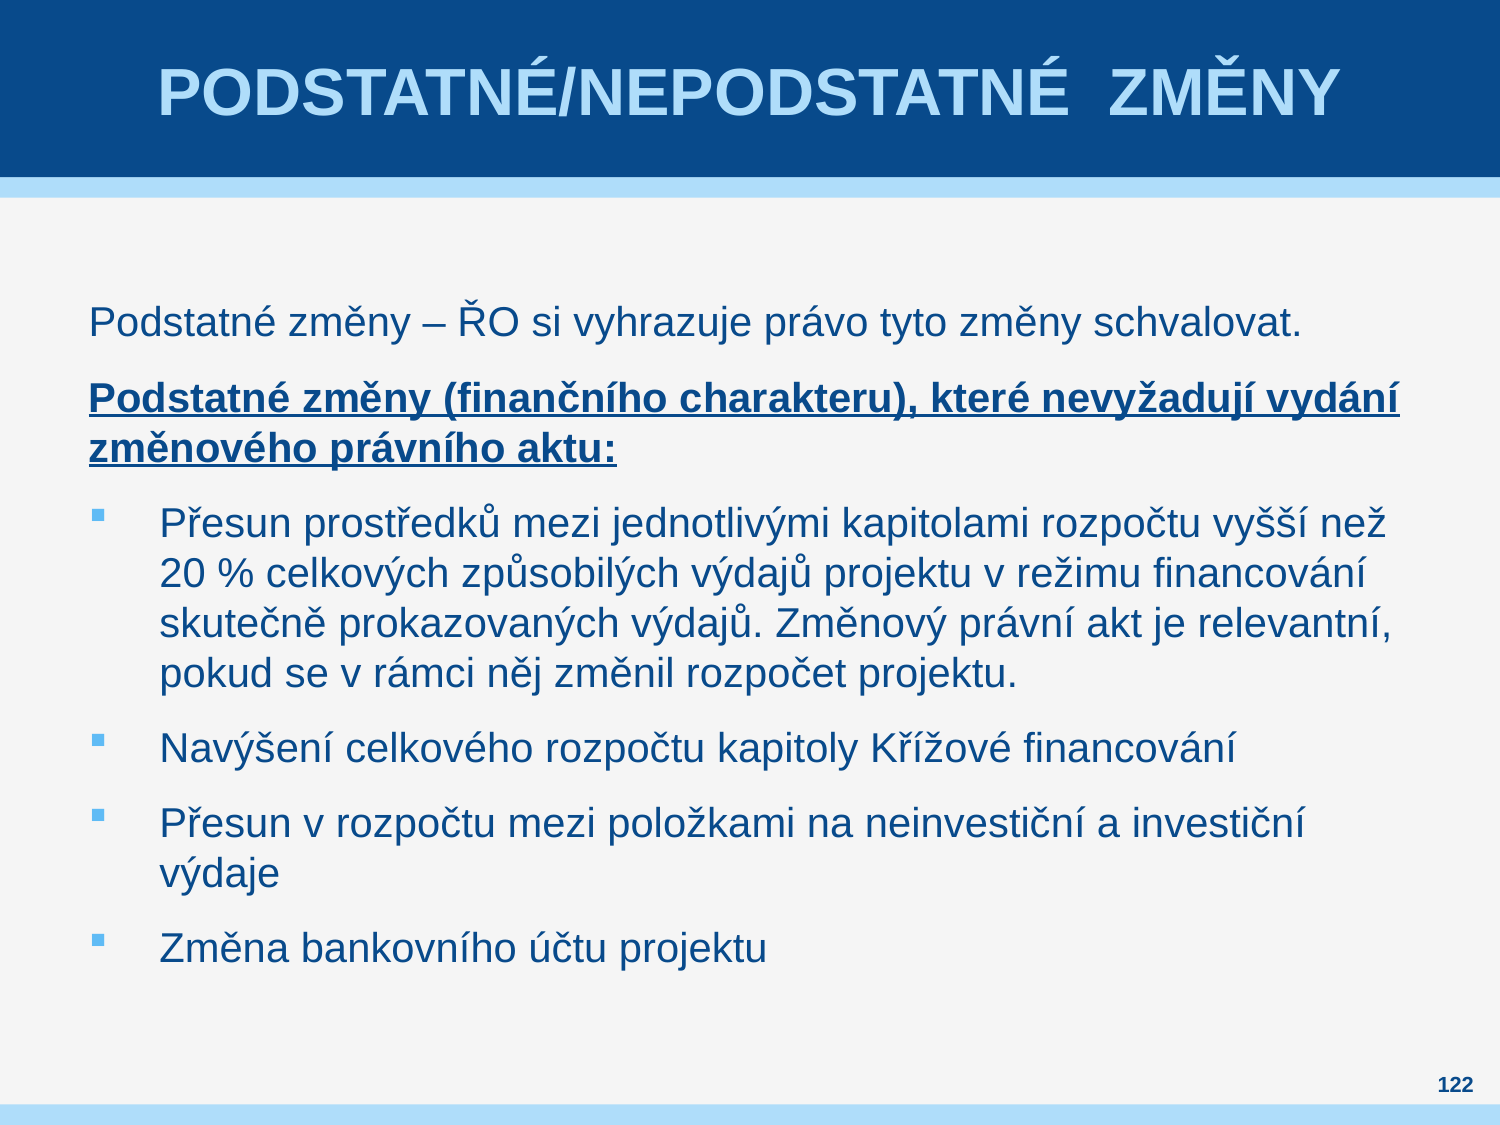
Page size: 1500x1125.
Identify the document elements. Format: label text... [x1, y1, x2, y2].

slide_number 122 [1417, 1068, 1495, 1099]
title Podstatné/nepodstatné změny [59, 0, 1441, 178]
list Podstatné změny – ŘO si vyhrazuje právo tyto změny schvalovat. Podstatné změny (finančního charakteru), které nevyžadují vydání změnového právního aktu: Přesun prostředků mezi jednotlivými kapitolami rozpočtu vyšší než 20 % celkových způsobilých výdajů projektu v režimu financování skutečně prokazovaných výdajů. Změnový právní akt je relevantní, pokud se v rámci něj změnil rozpočet projektu. Navýšení celkového rozpočtu kapitoly Křížové financování Přesun v rozpočtu mezi položkami na neinvestiční a investiční výdaje Změna bankovního účtu projektu [88, 295, 1412, 1004]
